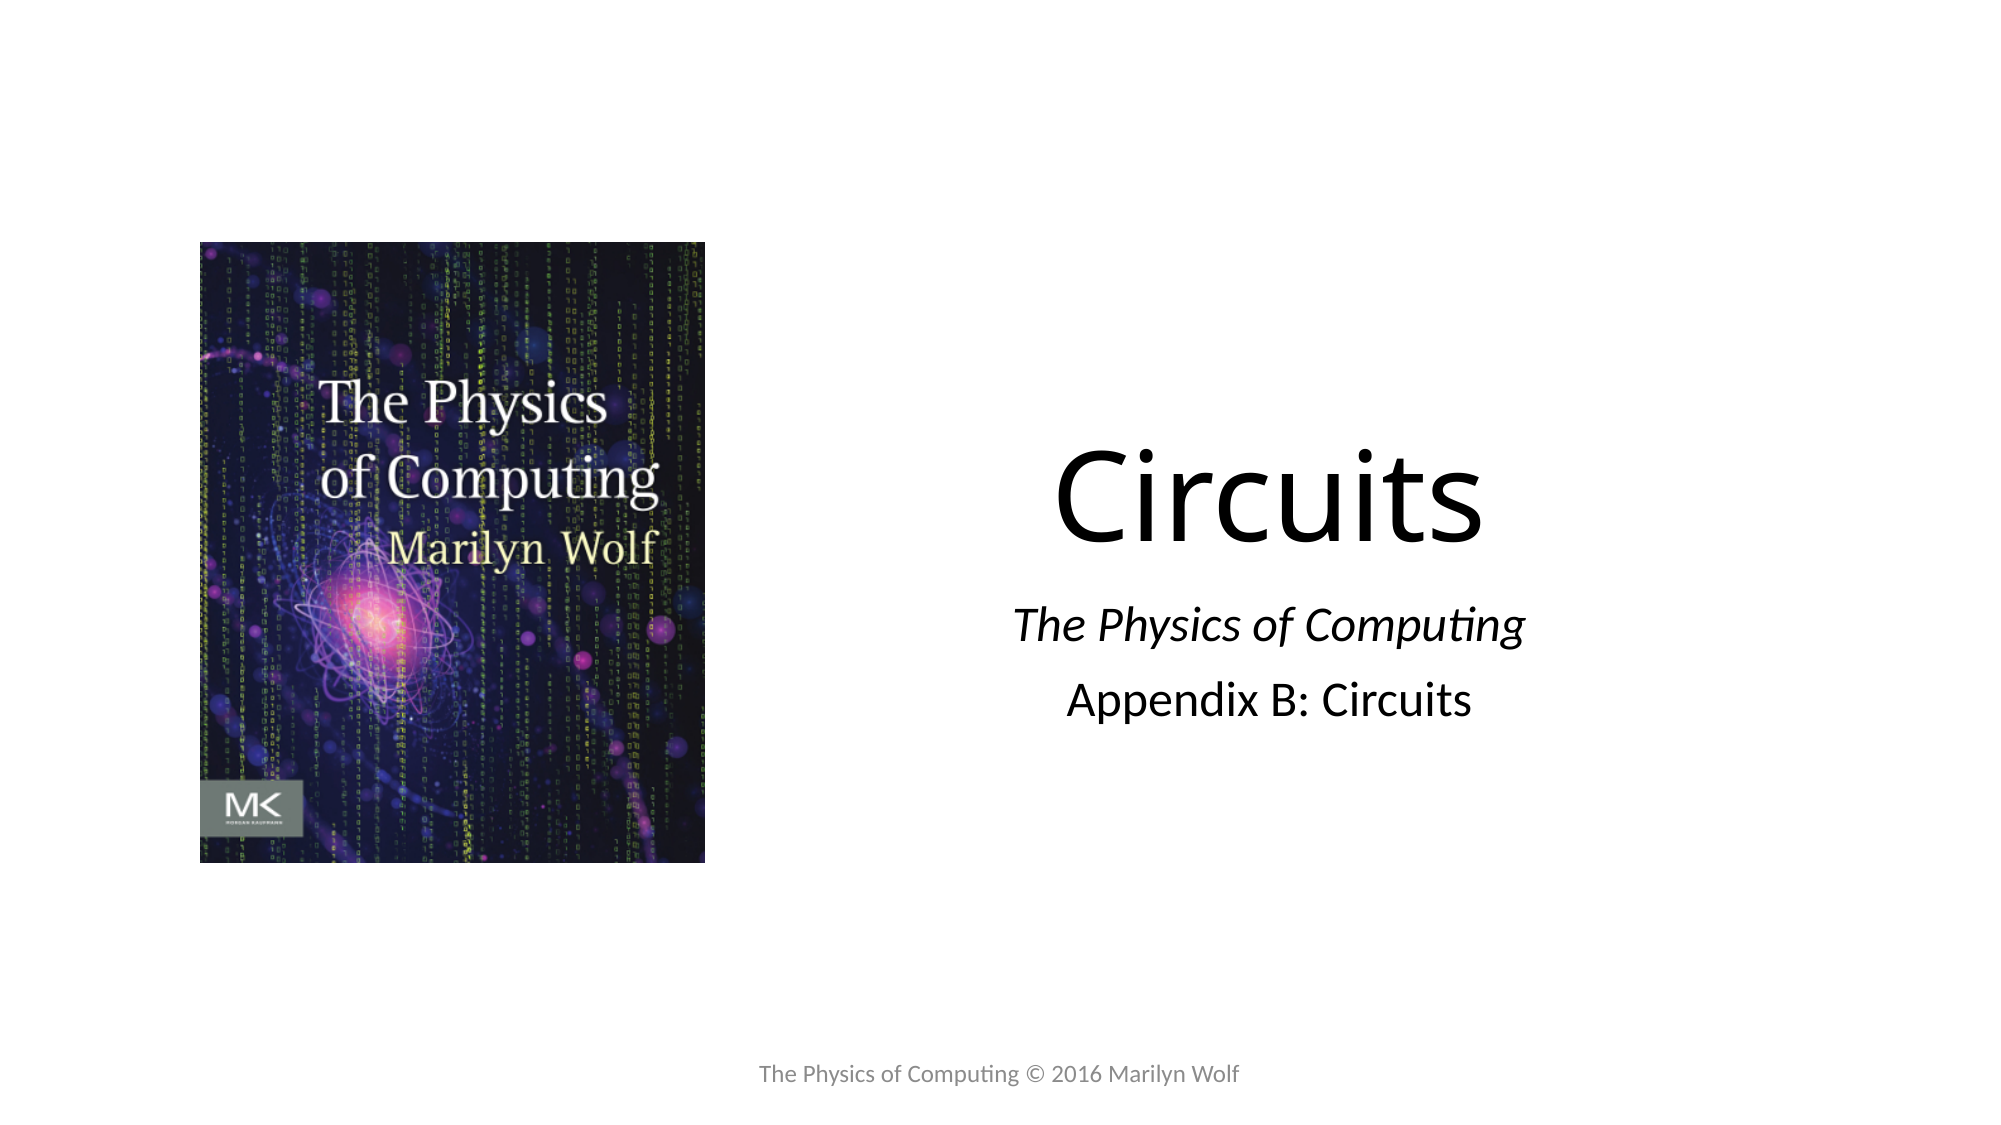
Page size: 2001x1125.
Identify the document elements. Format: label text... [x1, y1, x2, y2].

subtitle The Physics of Computing Appendix B: Circuits [788, 590, 1750, 863]
footer The Physics of Computing © 2016 Marilyn Wolf [662, 1042, 1338, 1103]
title Circuits [788, 184, 1750, 576]
picture [200, 242, 705, 863]
